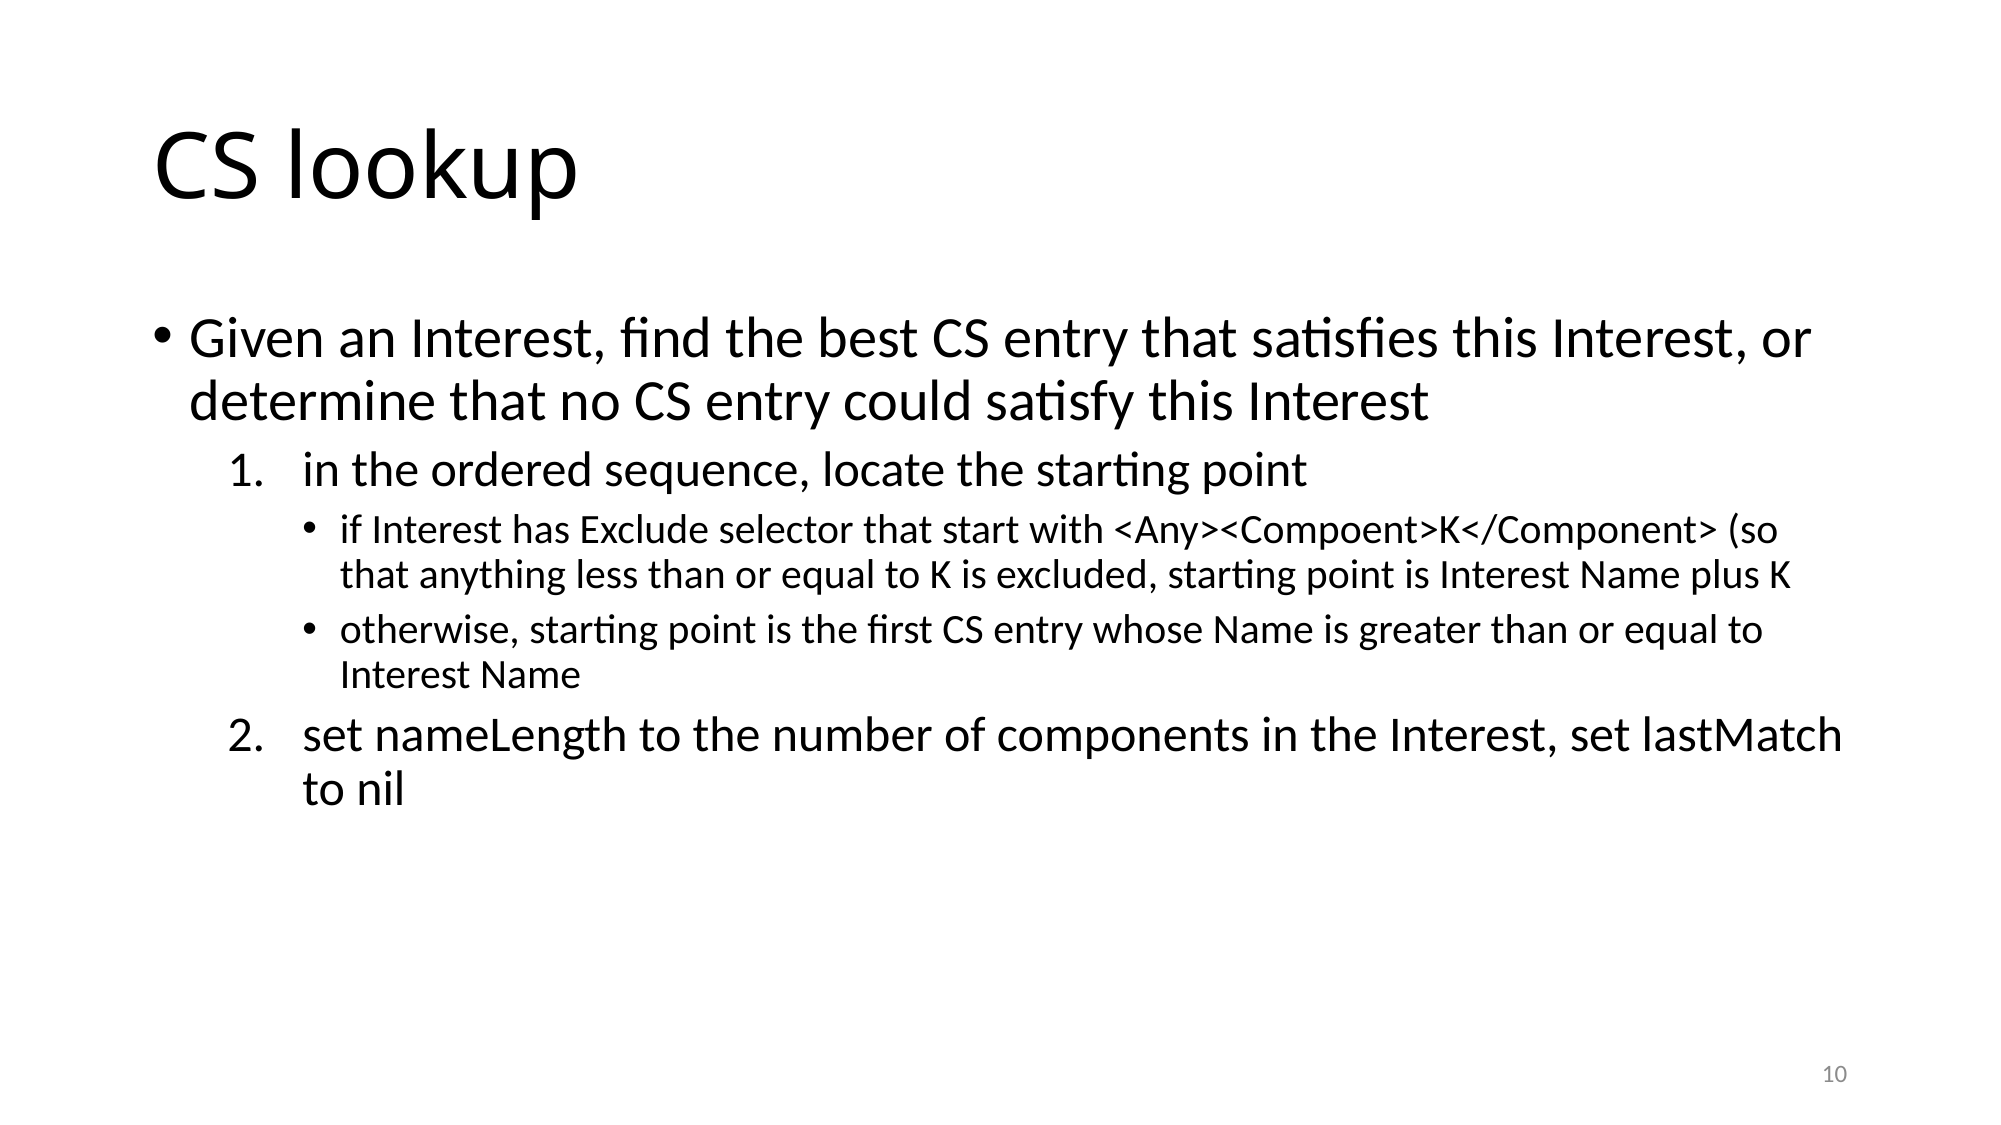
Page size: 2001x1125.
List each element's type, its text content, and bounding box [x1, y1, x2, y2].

list Given an Interest, find the best CS entry that satisfies this Interest, or determine that no CS entry could satisfy this Interest in the ordered sequence, locate the starting point if Interest has Exclude selector that start with <Any><Compoent>K</Component> (so that anything less than or equal to K is excluded, starting point is Interest Name plus K otherwise, starting point is the first CS entry whose Name is greater than or equal to Interest Name set nameLength to the number of components in the Interest, set lastMatch to nil [137, 299, 1863, 1014]
slide_number 10 [1412, 1042, 1863, 1103]
title CS lookup [137, 59, 1863, 278]
